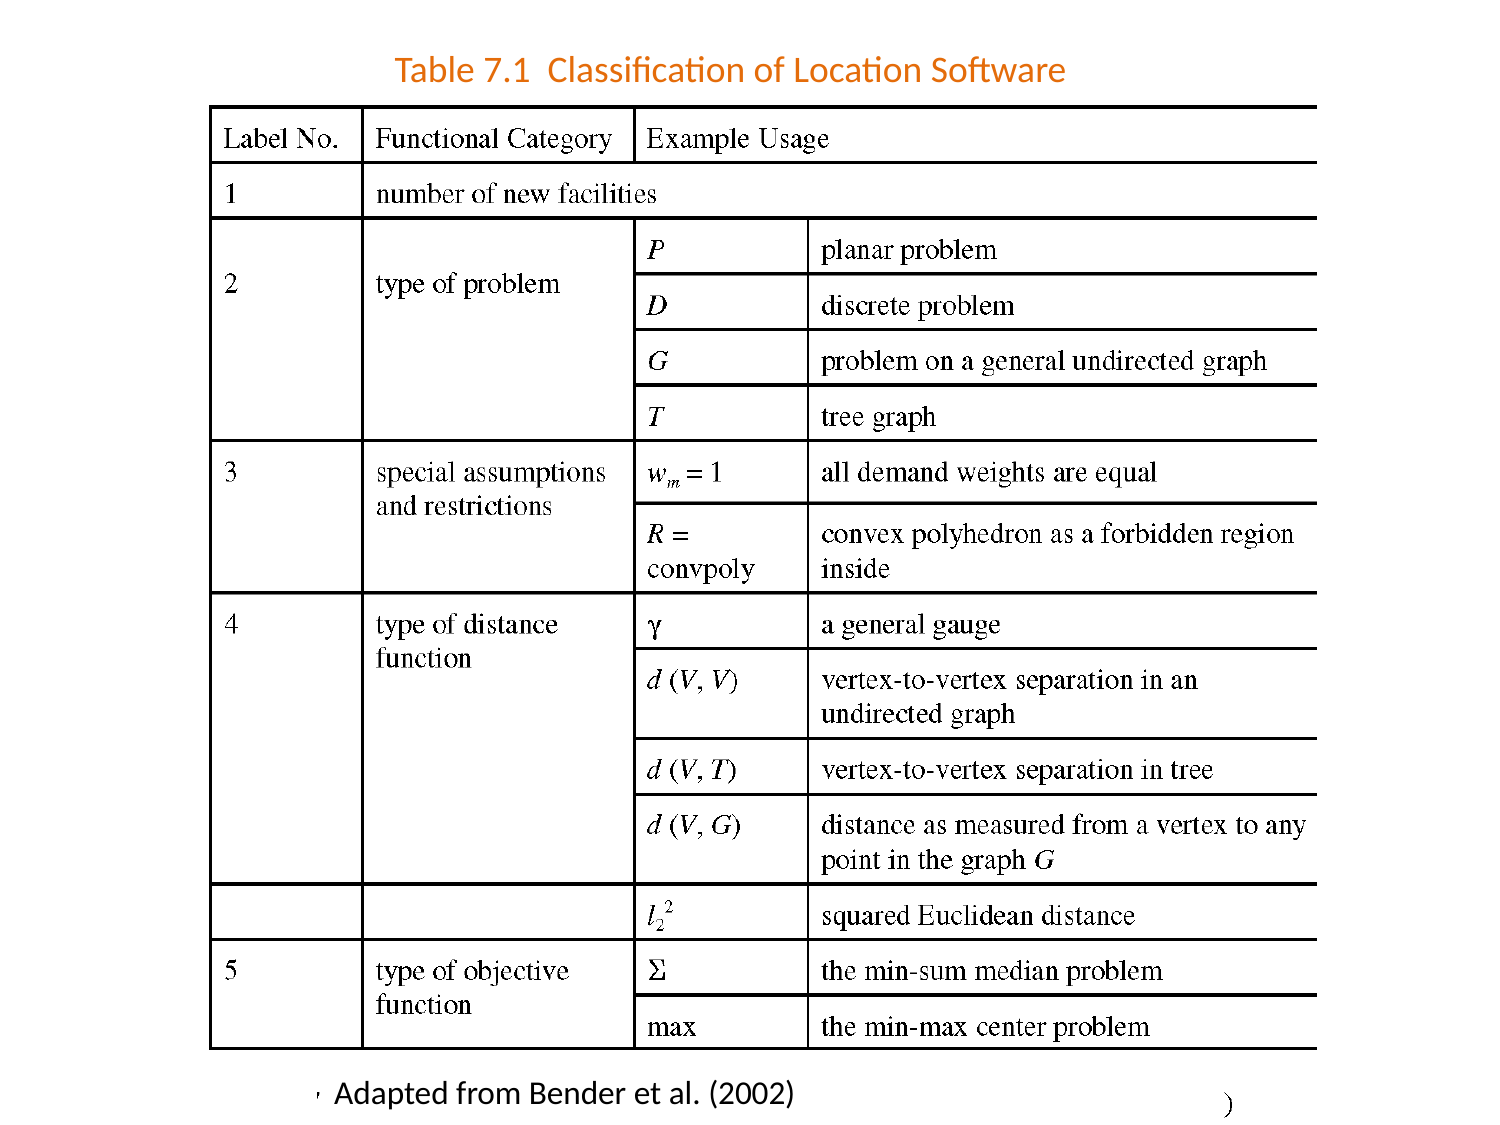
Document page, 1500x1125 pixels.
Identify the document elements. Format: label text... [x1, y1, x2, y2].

text_box Table 7.1 Classification of Location Software [379, 37, 1083, 98]
picture [187, 103, 1318, 1125]
